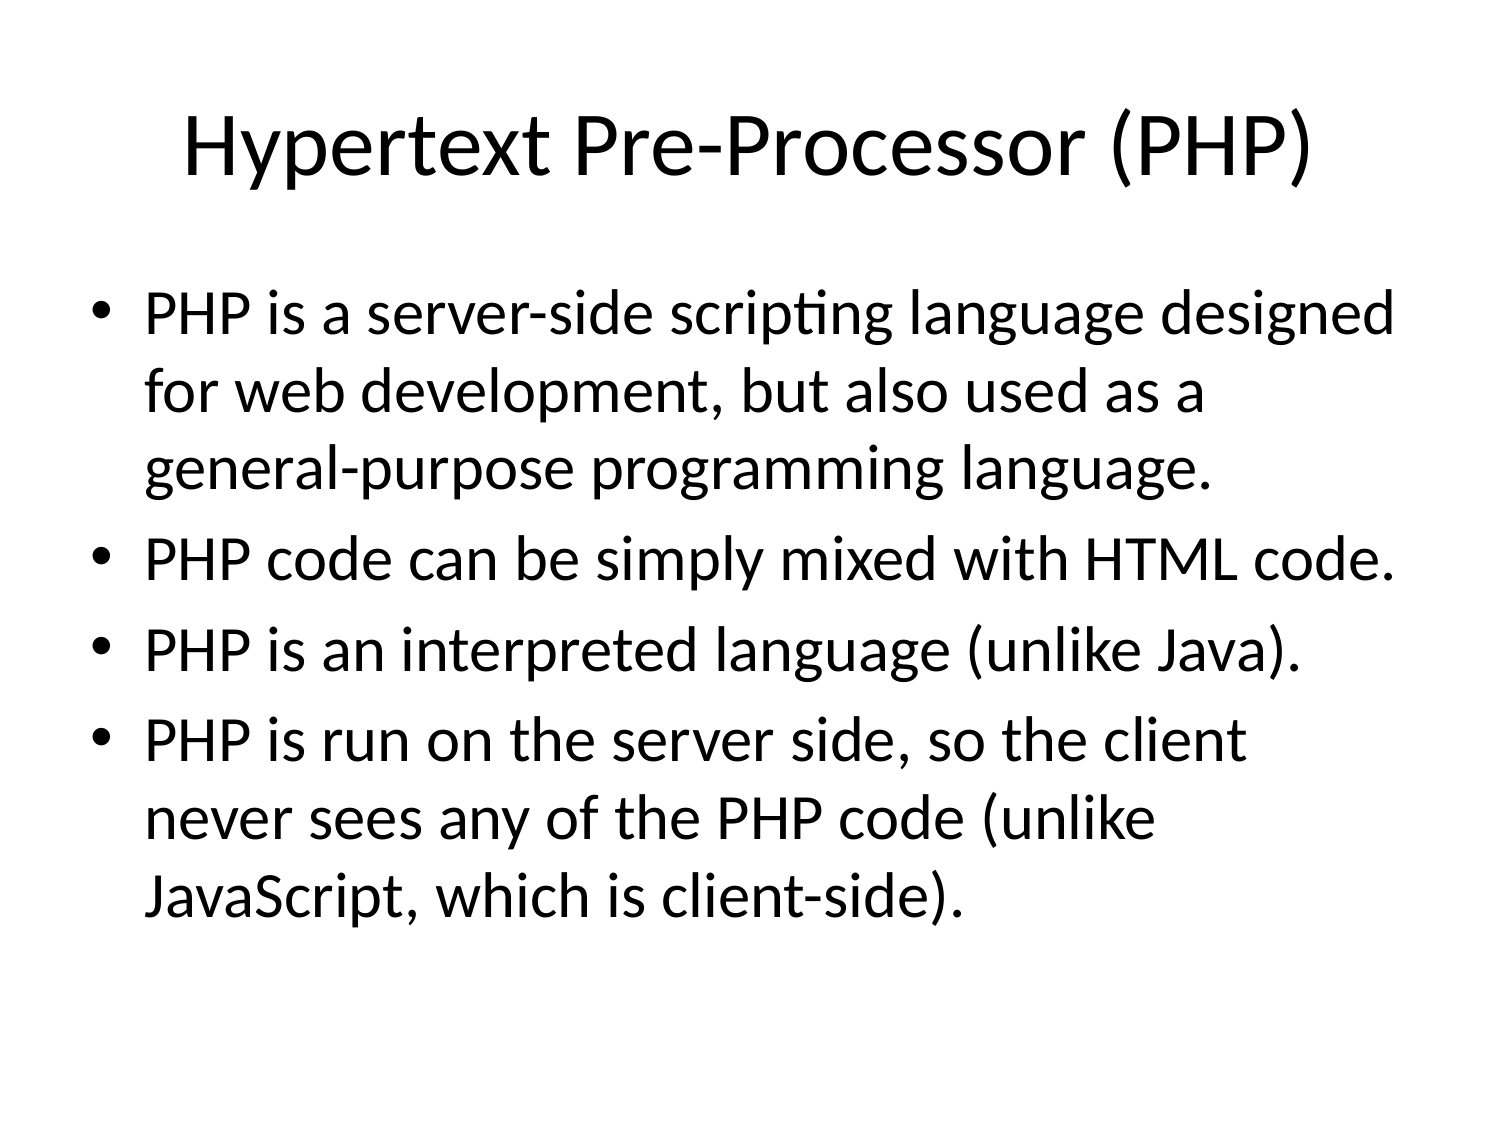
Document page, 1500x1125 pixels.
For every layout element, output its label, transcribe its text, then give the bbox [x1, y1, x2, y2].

list PHP is a server-side scripting language designed for web development, but also used as a general-purpose programming language. PHP code can be simply mixed with HTML code. PHP is an interpreted language (unlike Java). PHP is run on the server side, so the client never sees any of the PHP code (unlike JavaScript, which is client-side). [75, 262, 1425, 1005]
title Hypertext Pre-Processor (PHP) [75, 45, 1425, 233]
